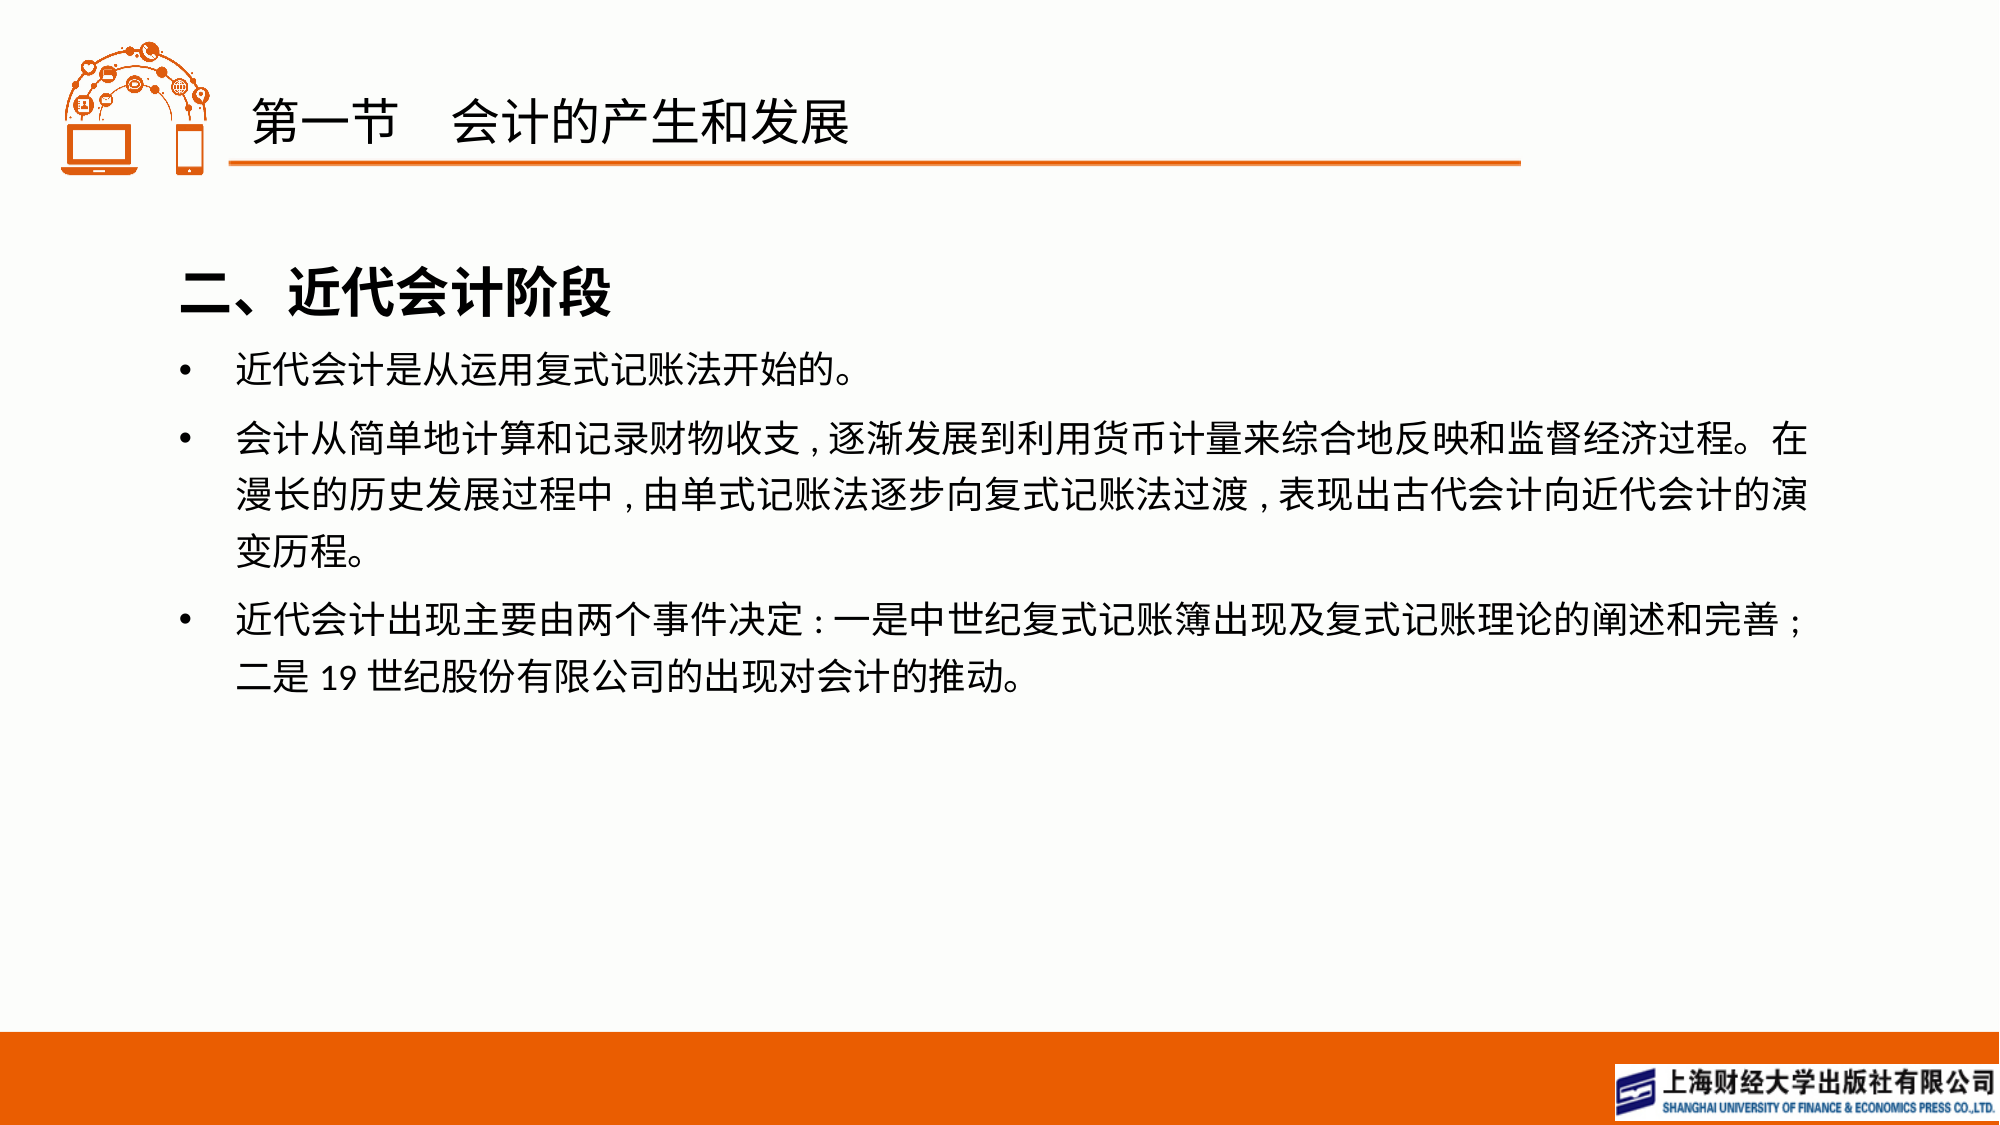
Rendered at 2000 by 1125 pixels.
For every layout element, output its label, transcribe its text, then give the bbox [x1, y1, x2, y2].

picture [0, 0, 2000, 1125]
list 二、近代会计阶段 近代会计是从运用复式记账法开始的。 会计从简单地计算和记录财物收支,逐渐发展到利用货币计量来综合地反映和监督经济过程。在漫长的历史发展过程中,由单式记账法逐步向复式记账法过渡,表现出古代会计向近代会计的演变历程。 近代会计出现主要由两个事件决定:一是中世纪复式记账簿出现及复式记账理论的阐述和完善;二是19世纪股份有限公司的出现对会计的推动。 [163, 227, 1825, 1049]
title 第一节 会计的产生和发展 [235, 82, 1605, 189]
